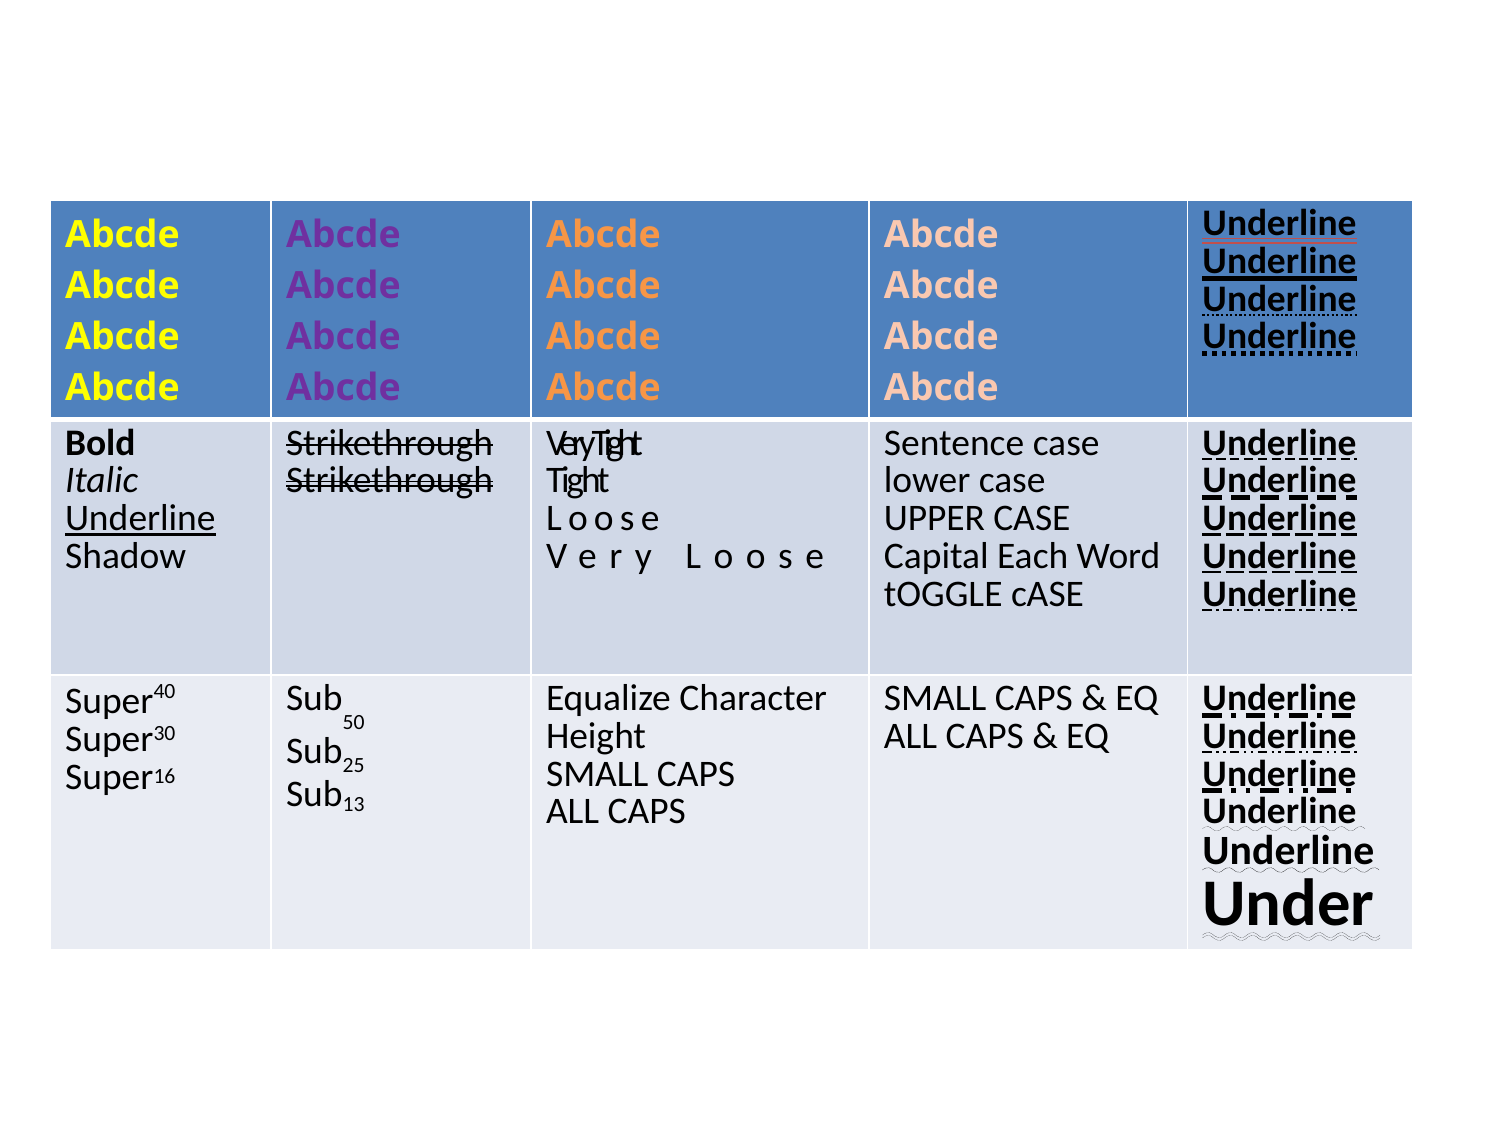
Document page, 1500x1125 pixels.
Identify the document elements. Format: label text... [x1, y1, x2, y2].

table_cell Bold Italic Underline Shadow [51, 422, 270, 674]
table_header Underline Underline Underline Underline [1188, 201, 1412, 417]
table_cell Underline Underline Underline Underline Underline [1188, 422, 1412, 674]
table_cell Sub50 Sub25 Sub13 [272, 676, 530, 949]
table_cell Very Tight Tight Loose Very Loose [532, 422, 868, 674]
table_cell Sentence case lower case UPPER CASE Capital Each Word tOGGLE cASE [870, 422, 1187, 674]
table_cell Small Caps & Eq All Caps & Eq [870, 676, 1187, 949]
table_cell Super40 Super30 Super16 [51, 676, 270, 949]
table_cell Equalize Character Height Small Caps All Caps [532, 676, 868, 949]
table_header Abcde Abcde Abcde Abcde [272, 201, 530, 417]
table_header Abcde Abcde Abcde Abcde [532, 201, 868, 417]
table_cell Underline Underline Underline Underline Underline Under [1188, 676, 1412, 949]
table_header Abcde Abcde Abcde Abcde [51, 201, 270, 417]
table_cell Strikethrough Strikethrough [272, 422, 530, 674]
table_header Abcde Abcde Abcde Abcde [870, 201, 1187, 417]
